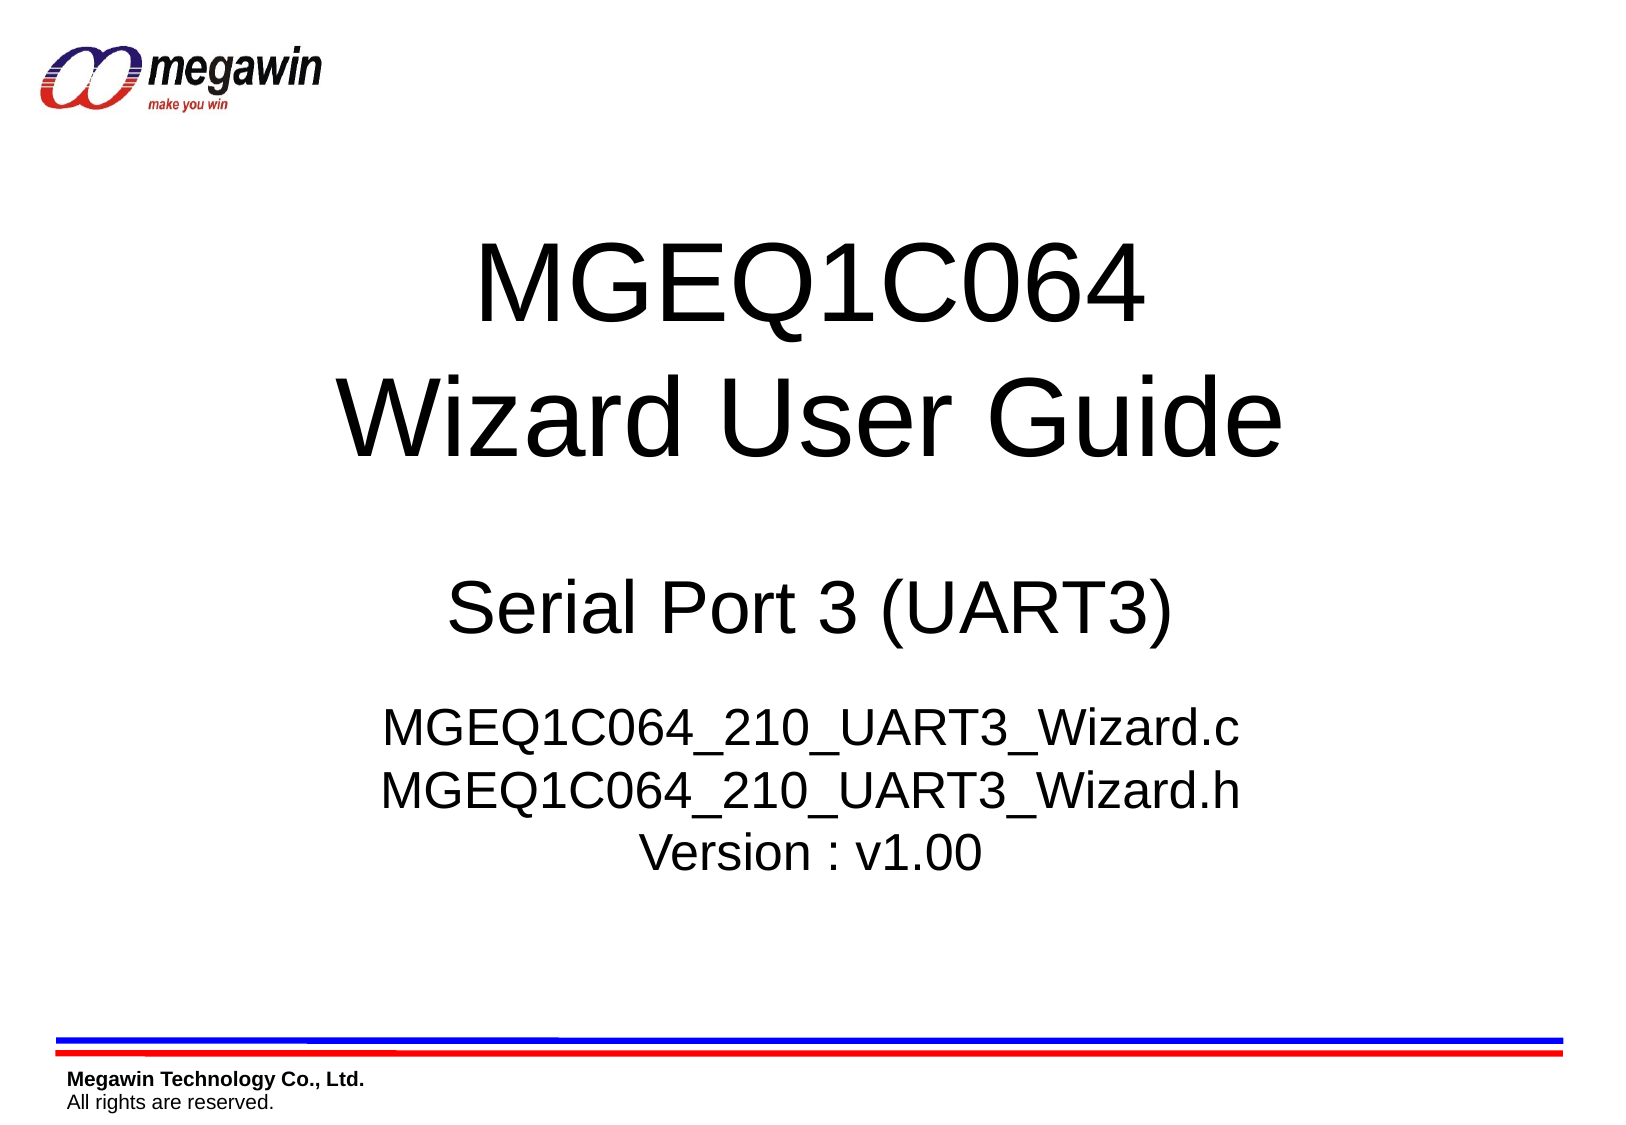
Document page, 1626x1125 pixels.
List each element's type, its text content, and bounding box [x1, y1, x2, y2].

text_box MGEQ1C064 Wizard User Guide Serial Port 3 (UART3) MGEQ1C064_210_UART3_Wizard.c MGEQ1C064_210_UART3_Wizard.h Version : v1.00 [46, 201, 1575, 889]
picture [33, 36, 328, 119]
